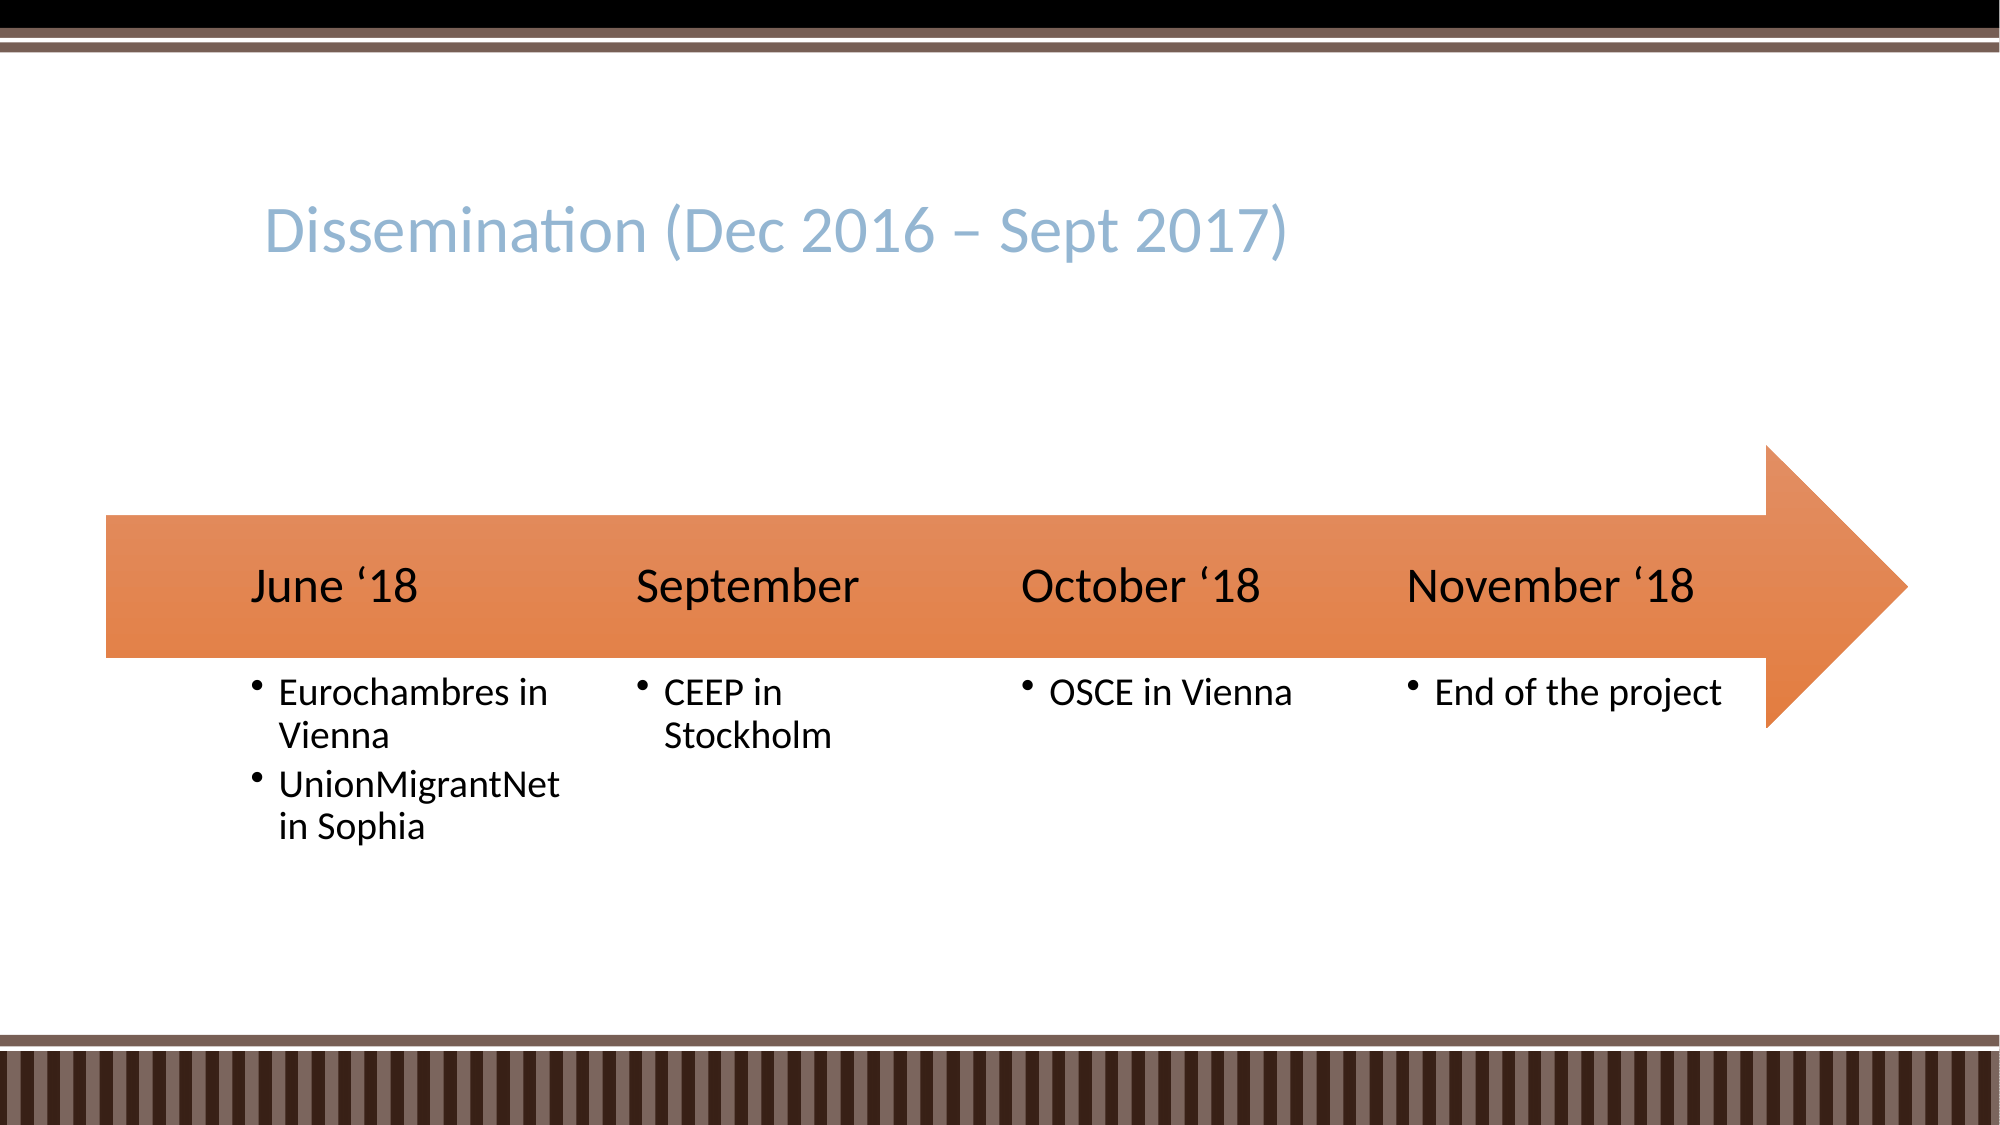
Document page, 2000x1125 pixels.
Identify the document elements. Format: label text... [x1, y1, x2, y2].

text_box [106, 277, 1908, 1021]
title Dissemination (Dec 2016 – Sept 2017) [249, 99, 1750, 275]
